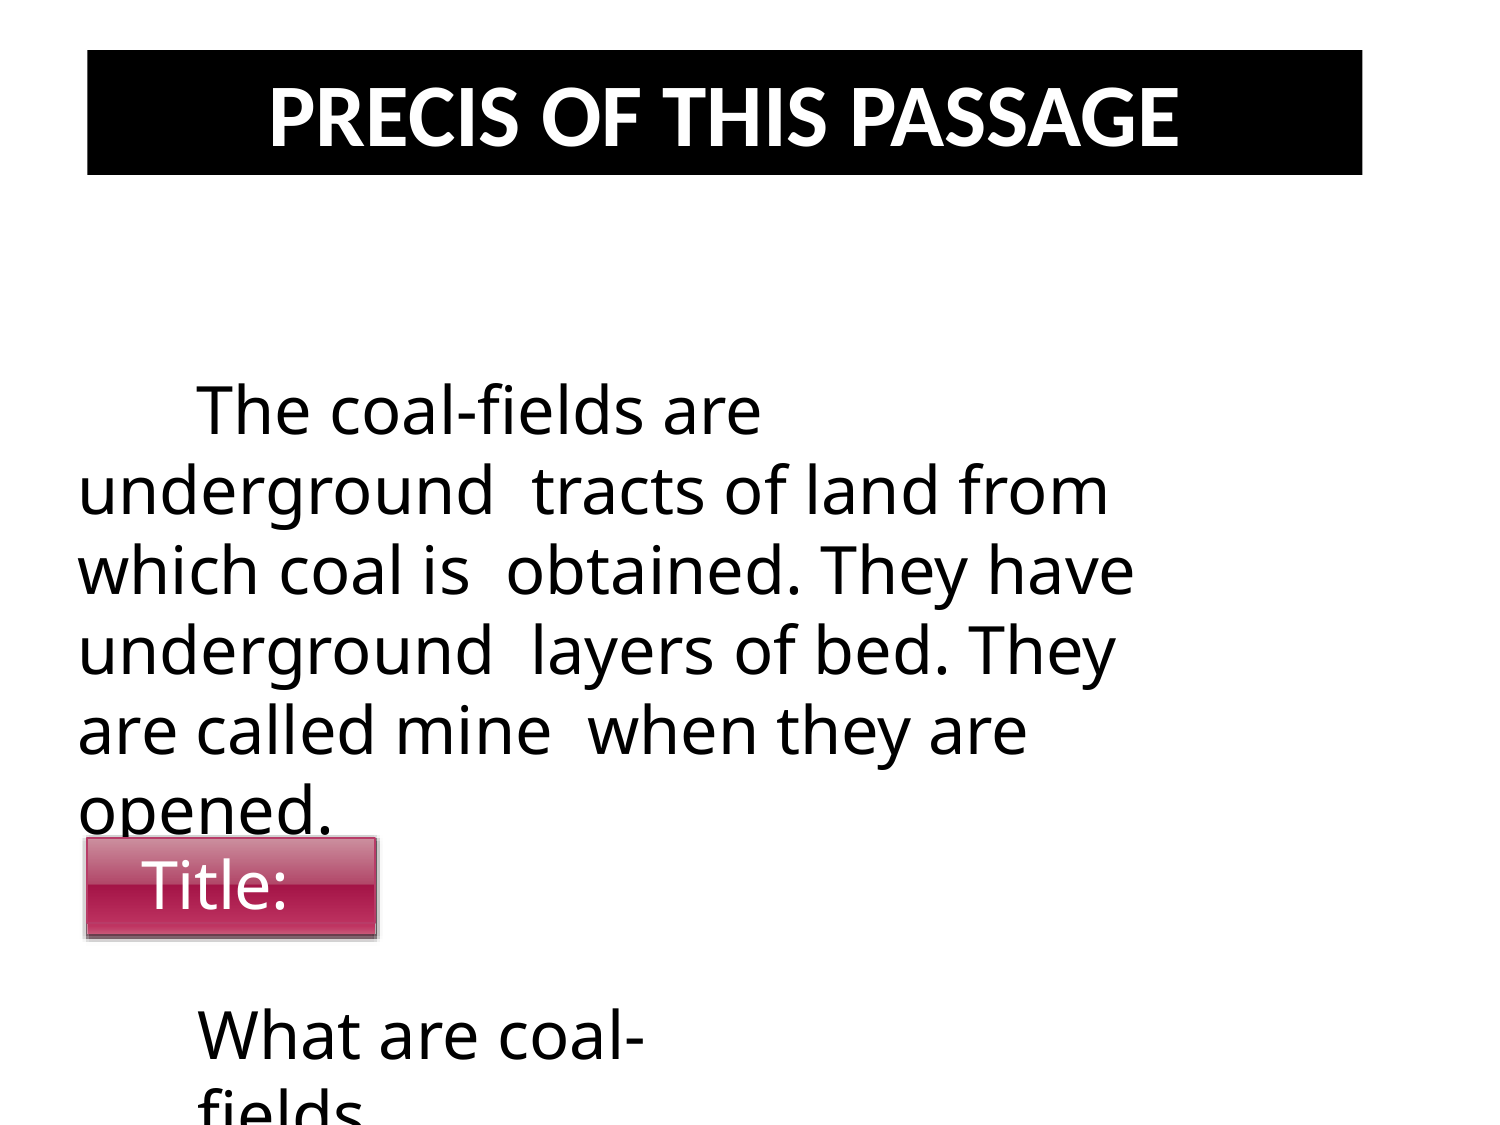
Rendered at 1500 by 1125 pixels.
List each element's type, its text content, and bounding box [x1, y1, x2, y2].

text_box [351, 833, 383, 946]
text_box What are coal-fields [195, 991, 805, 1125]
text_box PRECIS OF THIS PASSAGE [87, 50, 1363, 175]
text_box [94, 934, 351, 976]
text_box Title: [87, 837, 375, 924]
text_box The coal-fields are underground tracts of land from which coal is obtained. They have underground layers of bed. They are called mine when they are opened. [75, 366, 1159, 848]
text_box [79, 833, 94, 946]
text_box [94, 822, 351, 837]
text_box [87, 924, 375, 934]
